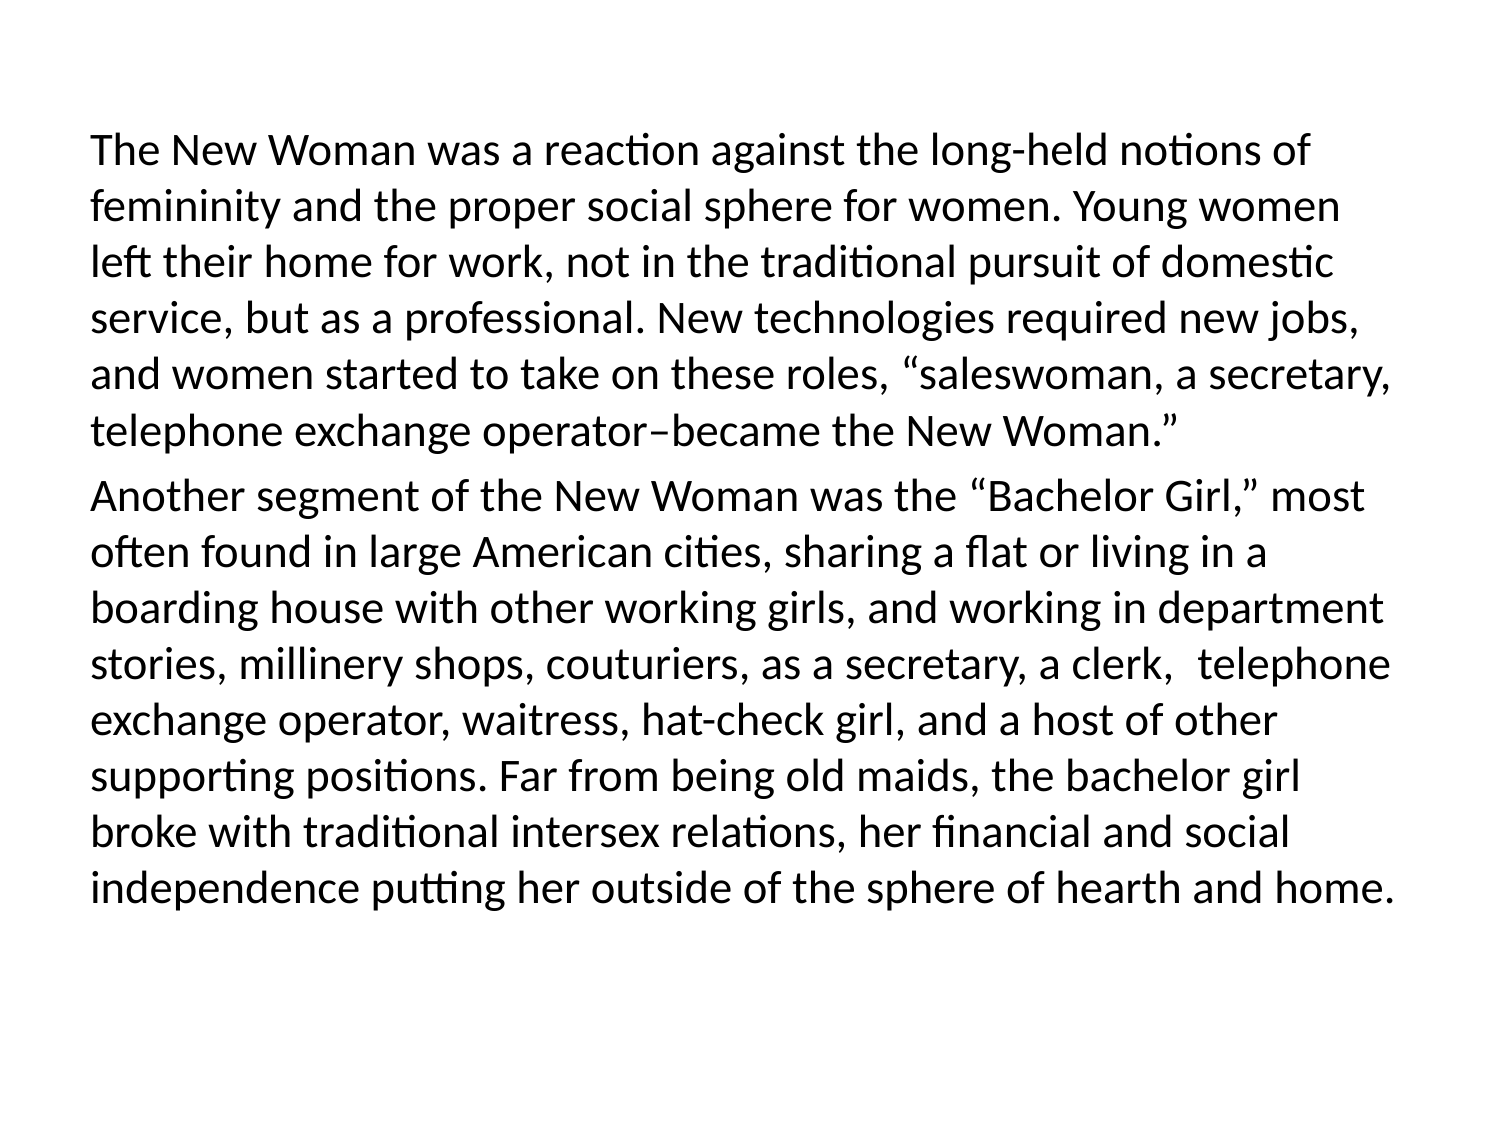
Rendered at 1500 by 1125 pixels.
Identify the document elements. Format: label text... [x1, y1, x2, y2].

list The New Woman was a reaction against the long-held notions of femininity and the proper social sphere for women. Young women left their home for work, not in the traditional pursuit of domestic service, but as a professional. New technologies required new jobs, and women started to take on these roles, “saleswoman, a secretary, telephone exchange operator–became the New Woman.” Another segment of the New Woman was the “Bachelor Girl,” most often found in large American cities, sharing a flat or living in a boarding house with other working girls, and working in department stories, millinery shops, couturiers, as a secretary, a clerk, telephone exchange operator, waitress, hat-check girl, and a host of other supporting positions. Far from being old maids, the bachelor girl broke with traditional intersex relations, her financial and social independence putting her outside of the sphere of hearth and home. [75, 111, 1425, 952]
